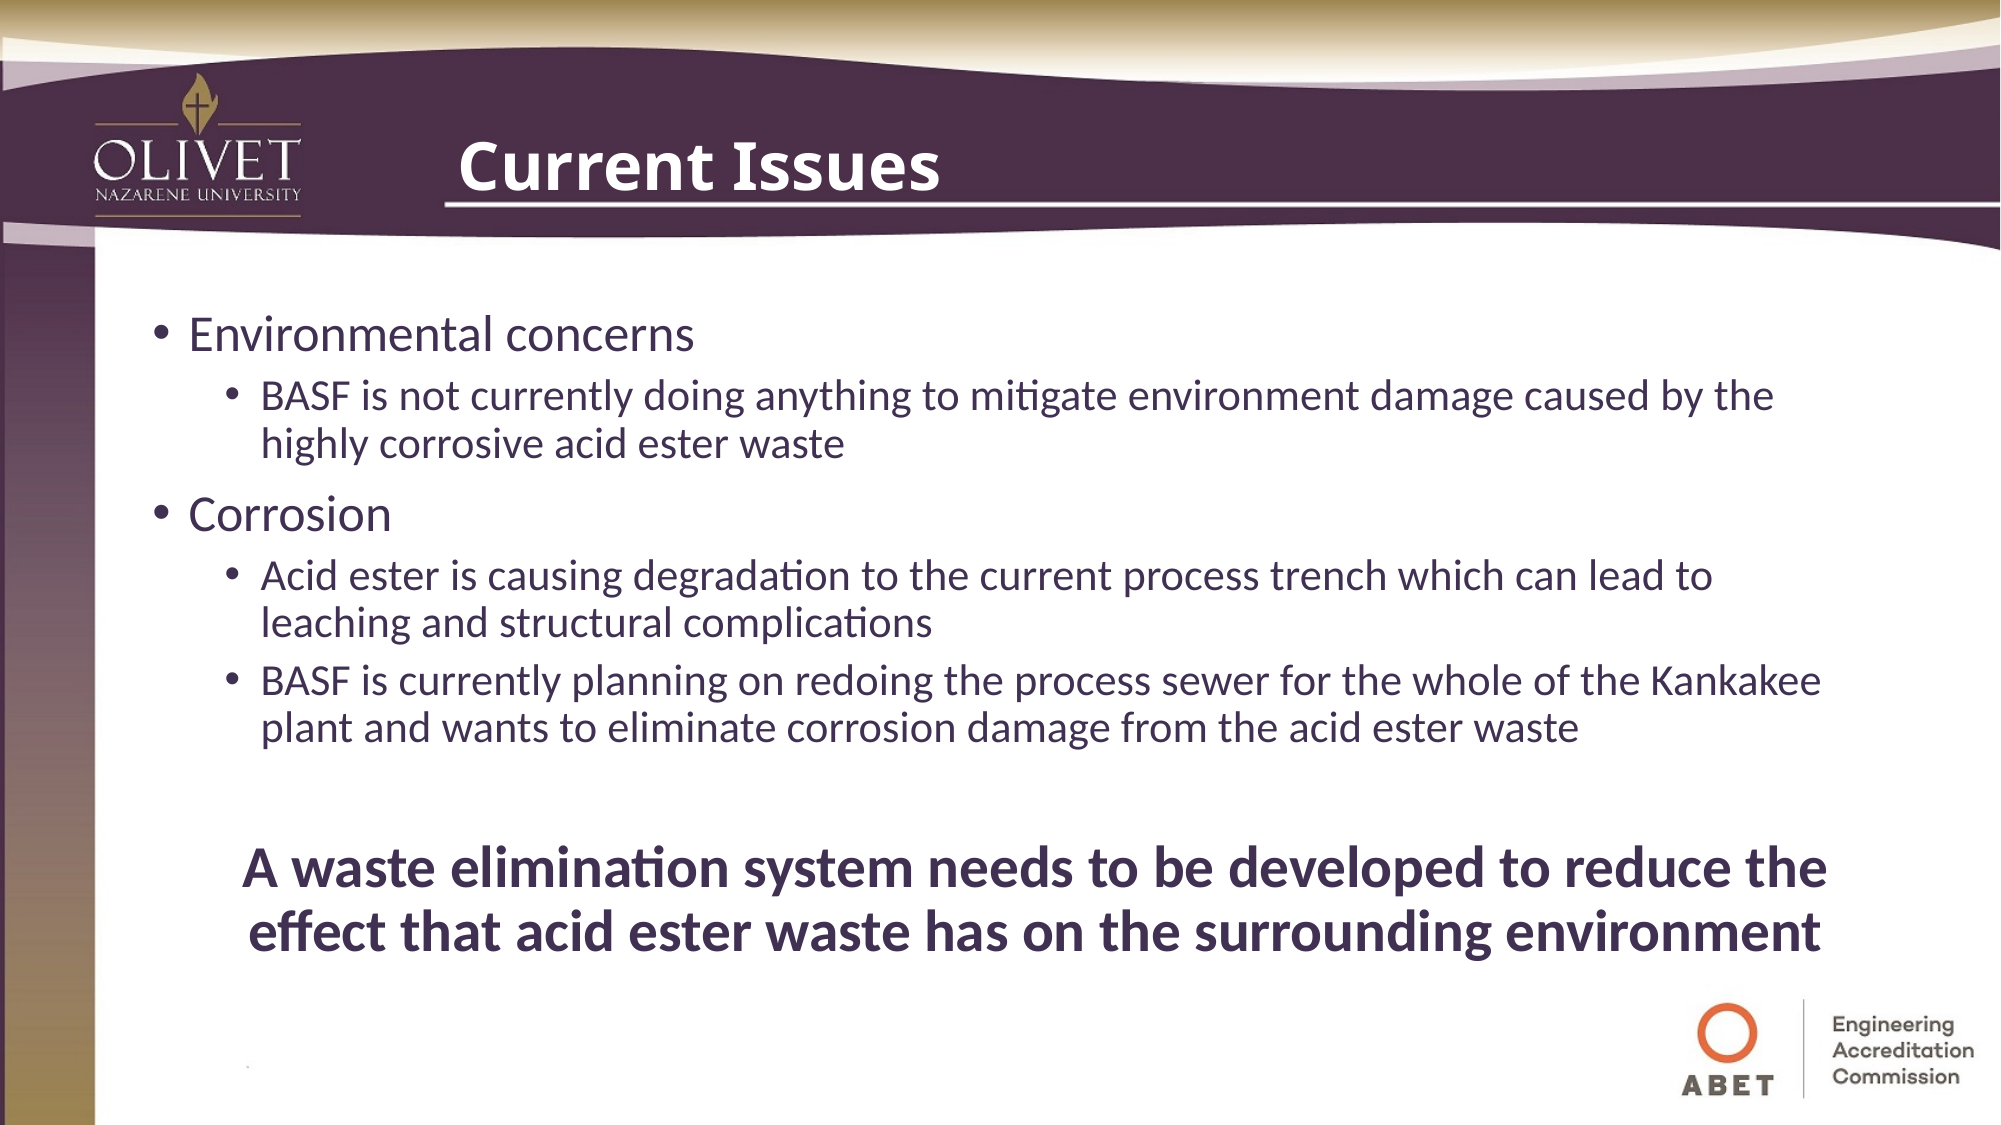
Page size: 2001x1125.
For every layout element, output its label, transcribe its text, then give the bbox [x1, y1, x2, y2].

list Environmental concerns BASF is not currently doing anything to mitigate environment damage caused by the highly corrosive acid ester waste Corrosion Acid ester is causing degradation to the current process trench which can lead to leaching and structural complications BASF is currently planning on redoing the process sewer for the whole of the Kankakee plant and wants to eliminate corrosion damage from the acid ester waste A waste elimination system needs to be developed to reduce the effect that acid ester waste has on the surrounding environment [137, 299, 1863, 1014]
title Current Issues [442, 59, 1863, 278]
picture [0, 0, 2001, 1125]
